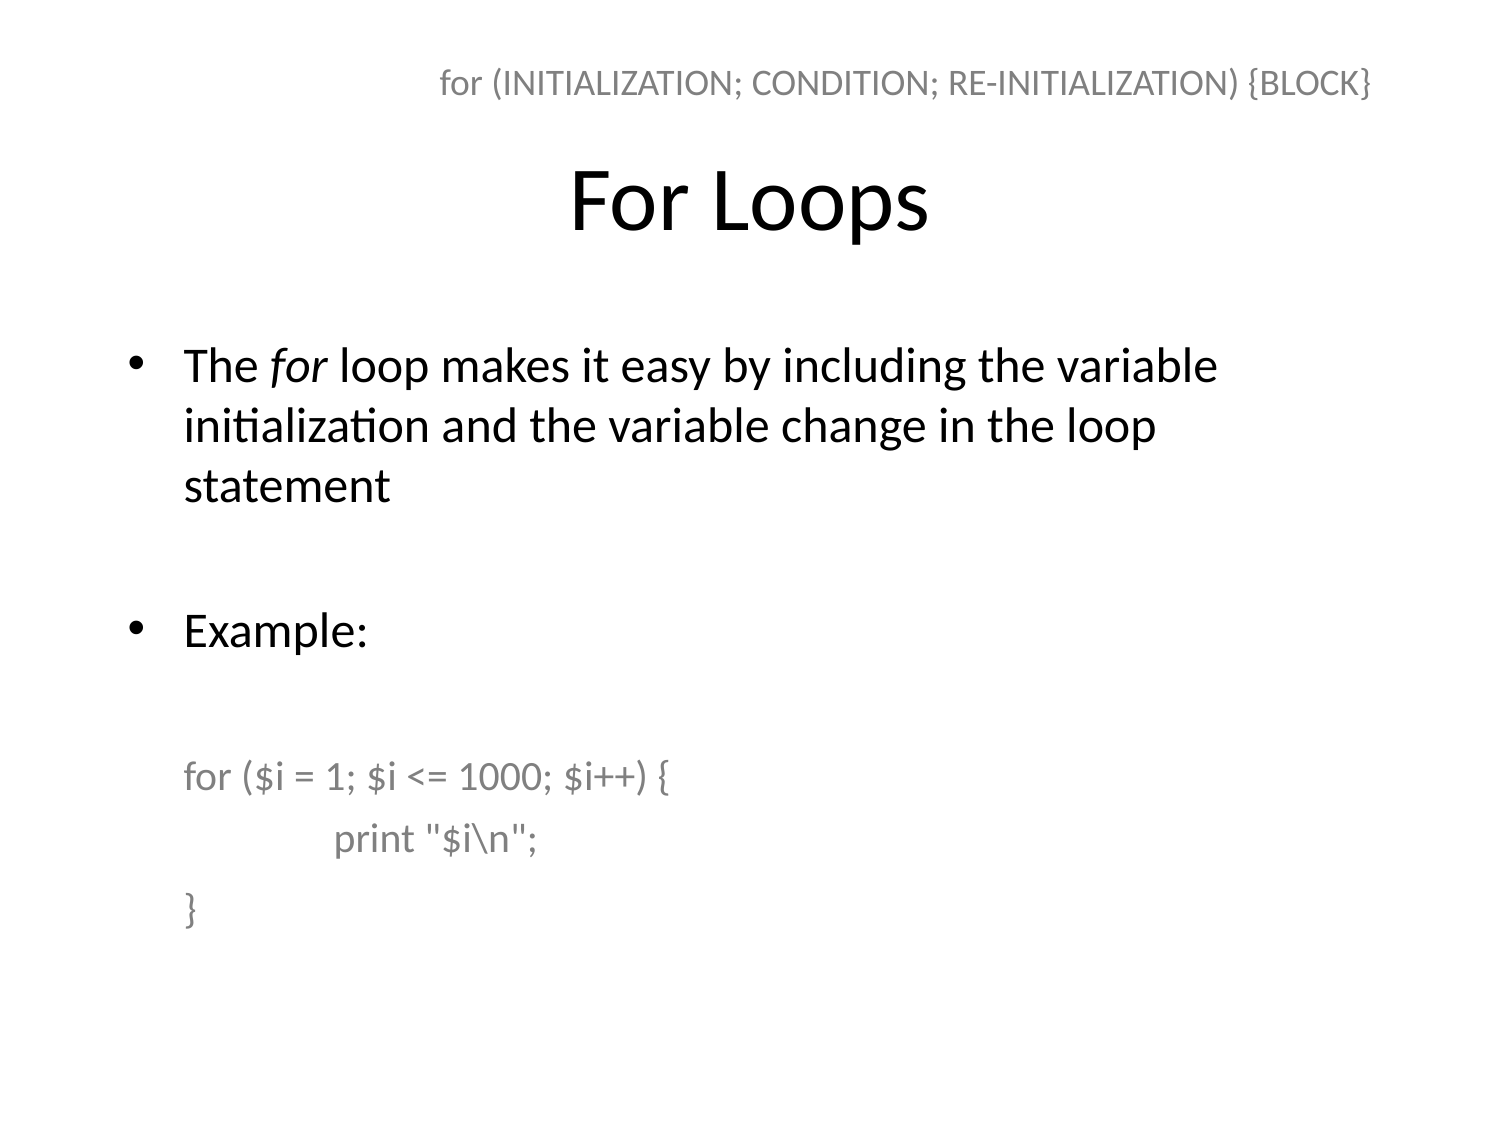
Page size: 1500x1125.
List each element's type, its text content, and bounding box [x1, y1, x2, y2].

title For Loops [112, 99, 1388, 288]
text_box for (INITIALIZATION; CONDITION; RE-INITIALIZATION) {BLOCK} [424, 49, 1387, 111]
list The for loop makes it easy by including the variable initialization and the variable change in the loop statement Example: for ($i = 1; $i <= 1000; $i++) { print "$i\n"; } [112, 324, 1388, 1000]
